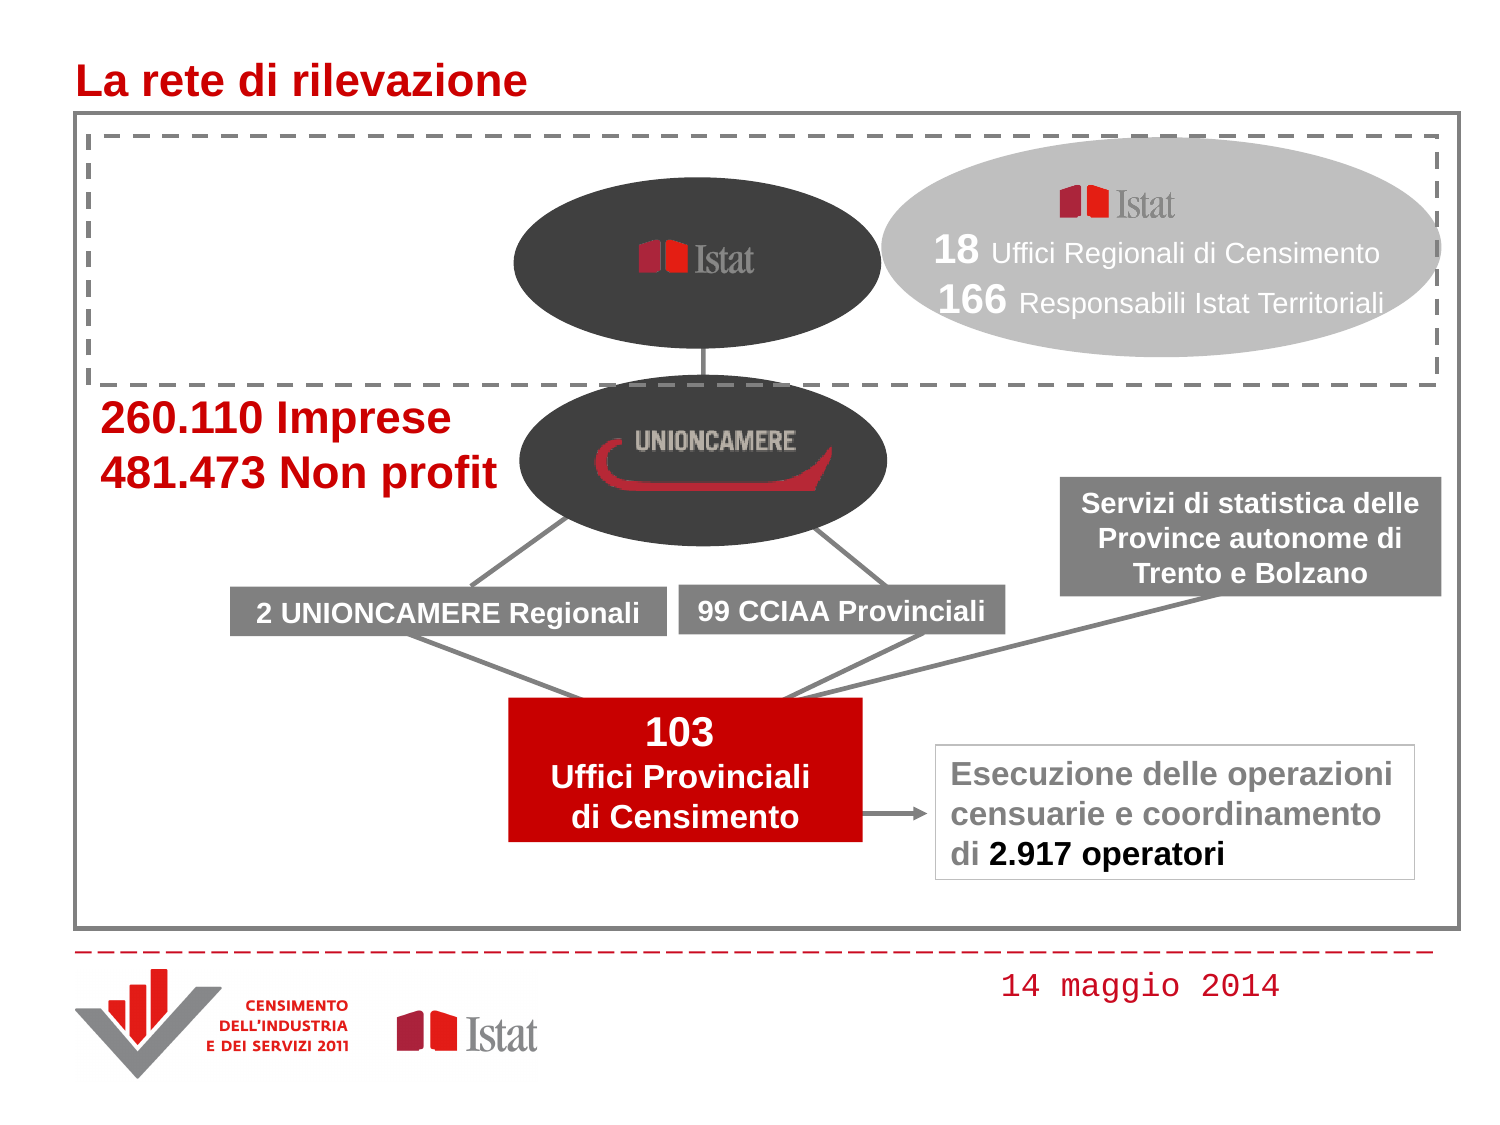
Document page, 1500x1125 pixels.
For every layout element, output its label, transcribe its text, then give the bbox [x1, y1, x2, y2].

picture [1059, 177, 1190, 229]
text_box La rete di rilevazione [74, 42, 1306, 113]
picture [638, 232, 768, 285]
text_box 260.110 Imprese 481.473 Non profit [75, 113, 1459, 929]
picture [528, 419, 836, 502]
text_box 14 maggio 2014 [986, 955, 1471, 1011]
picture [74, 969, 538, 1082]
